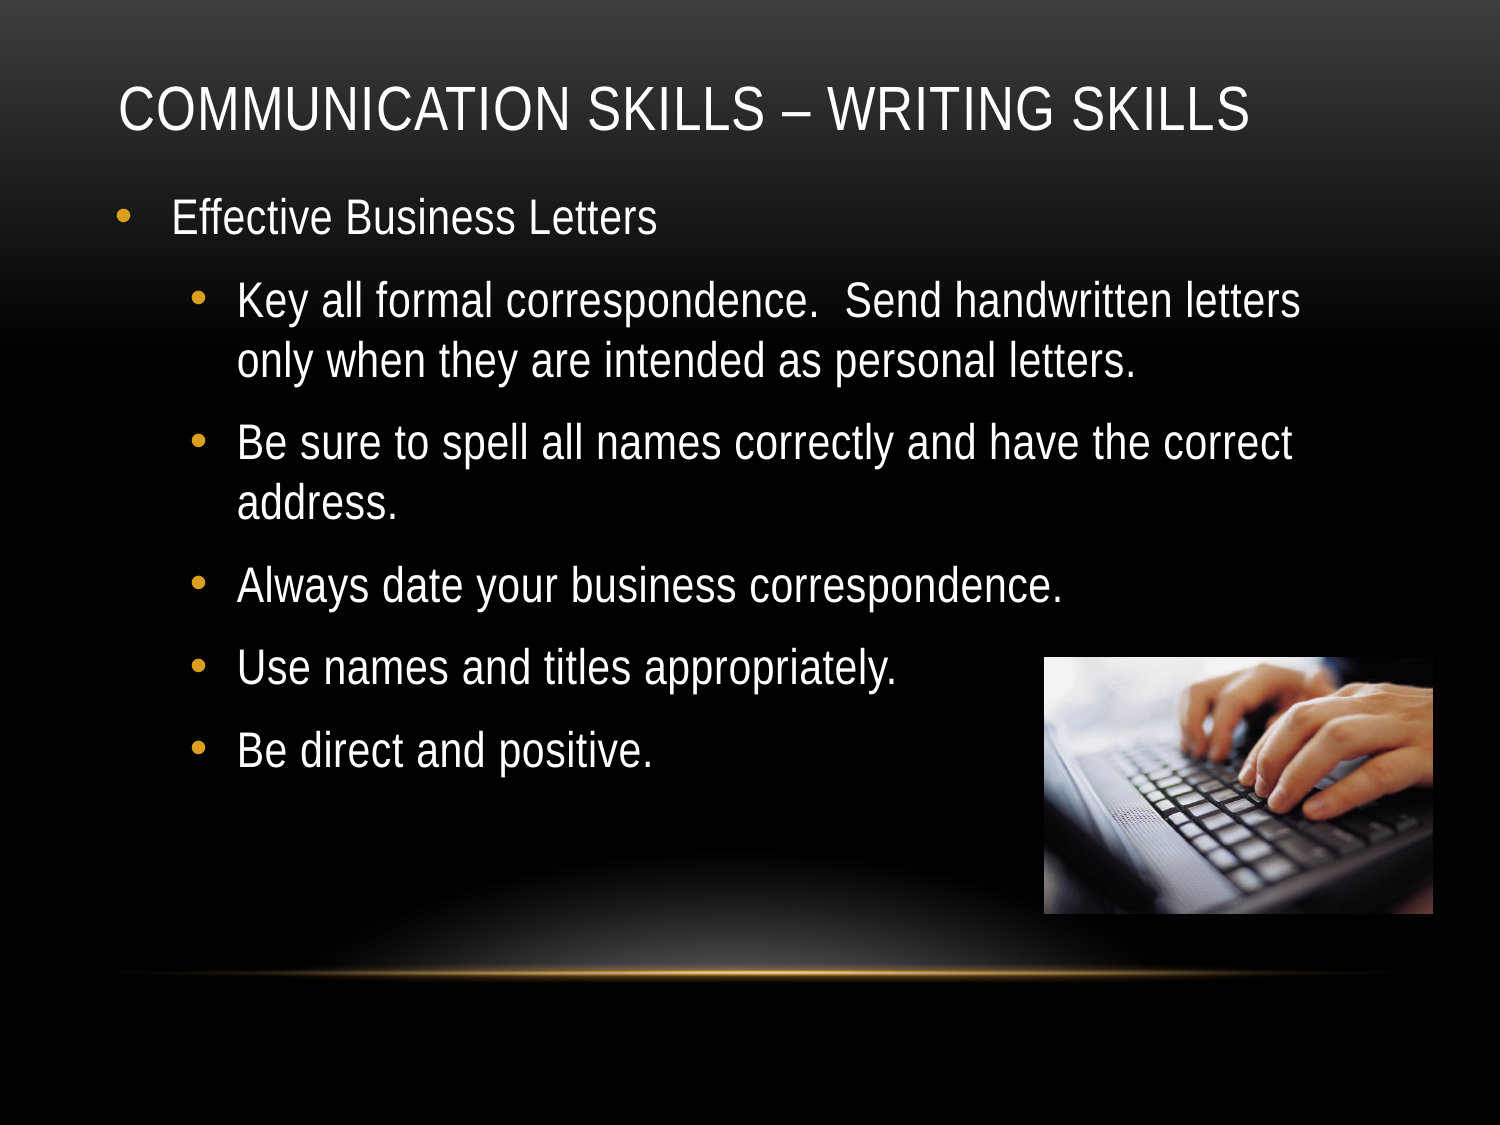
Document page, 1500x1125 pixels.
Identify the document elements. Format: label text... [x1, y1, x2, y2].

list Effective Business Letters Key all formal correspondence. Send handwritten letters only when they are intended as personal letters. Be sure to spell all names correctly and have the correct address. Always date your business correspondence. Use names and titles appropriately. Be direct and positive. [99, 177, 1400, 981]
picture [0, 0, 1500, 1125]
title Communication skills – writing skills [103, 29, 1404, 151]
